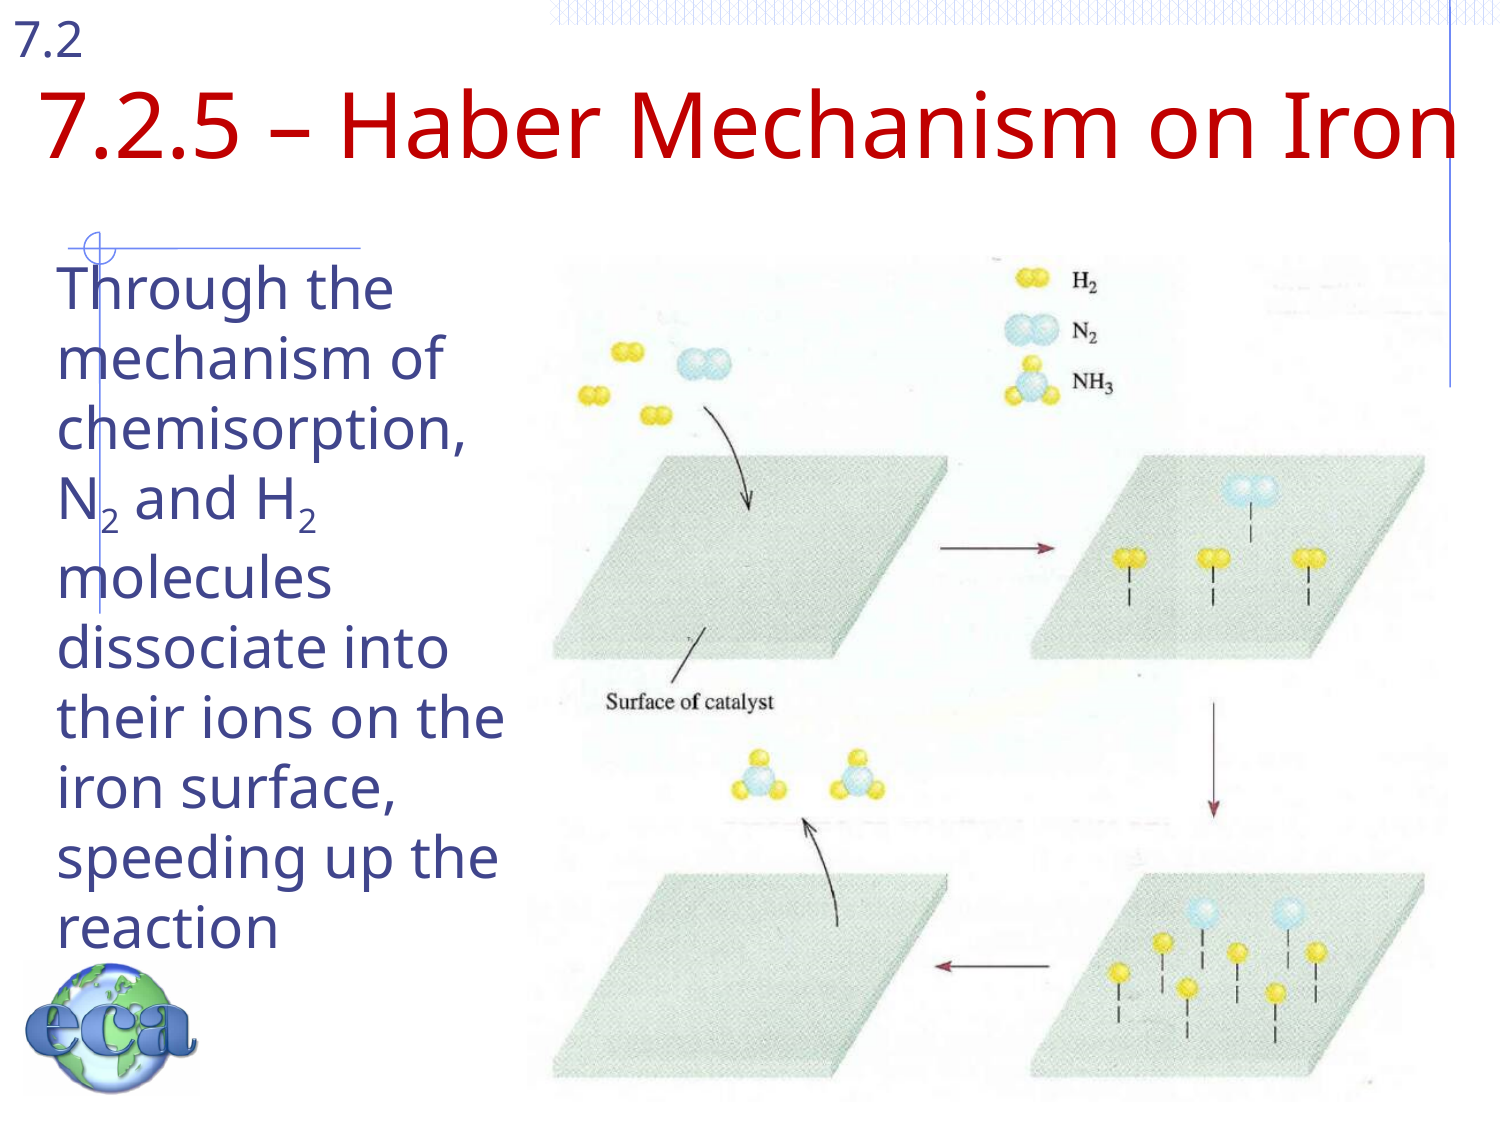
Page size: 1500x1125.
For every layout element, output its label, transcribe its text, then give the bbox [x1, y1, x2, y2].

list Through the mechanism of chemisorption, N2 and H2 molecules dissociate into their ions on the iron surface, speeding up the reaction [41, 243, 528, 1059]
picture [23, 960, 200, 1096]
title 7.2.5 – Haber Mechanism on Iron [17, 49, 1483, 185]
picture [527, 255, 1448, 1103]
